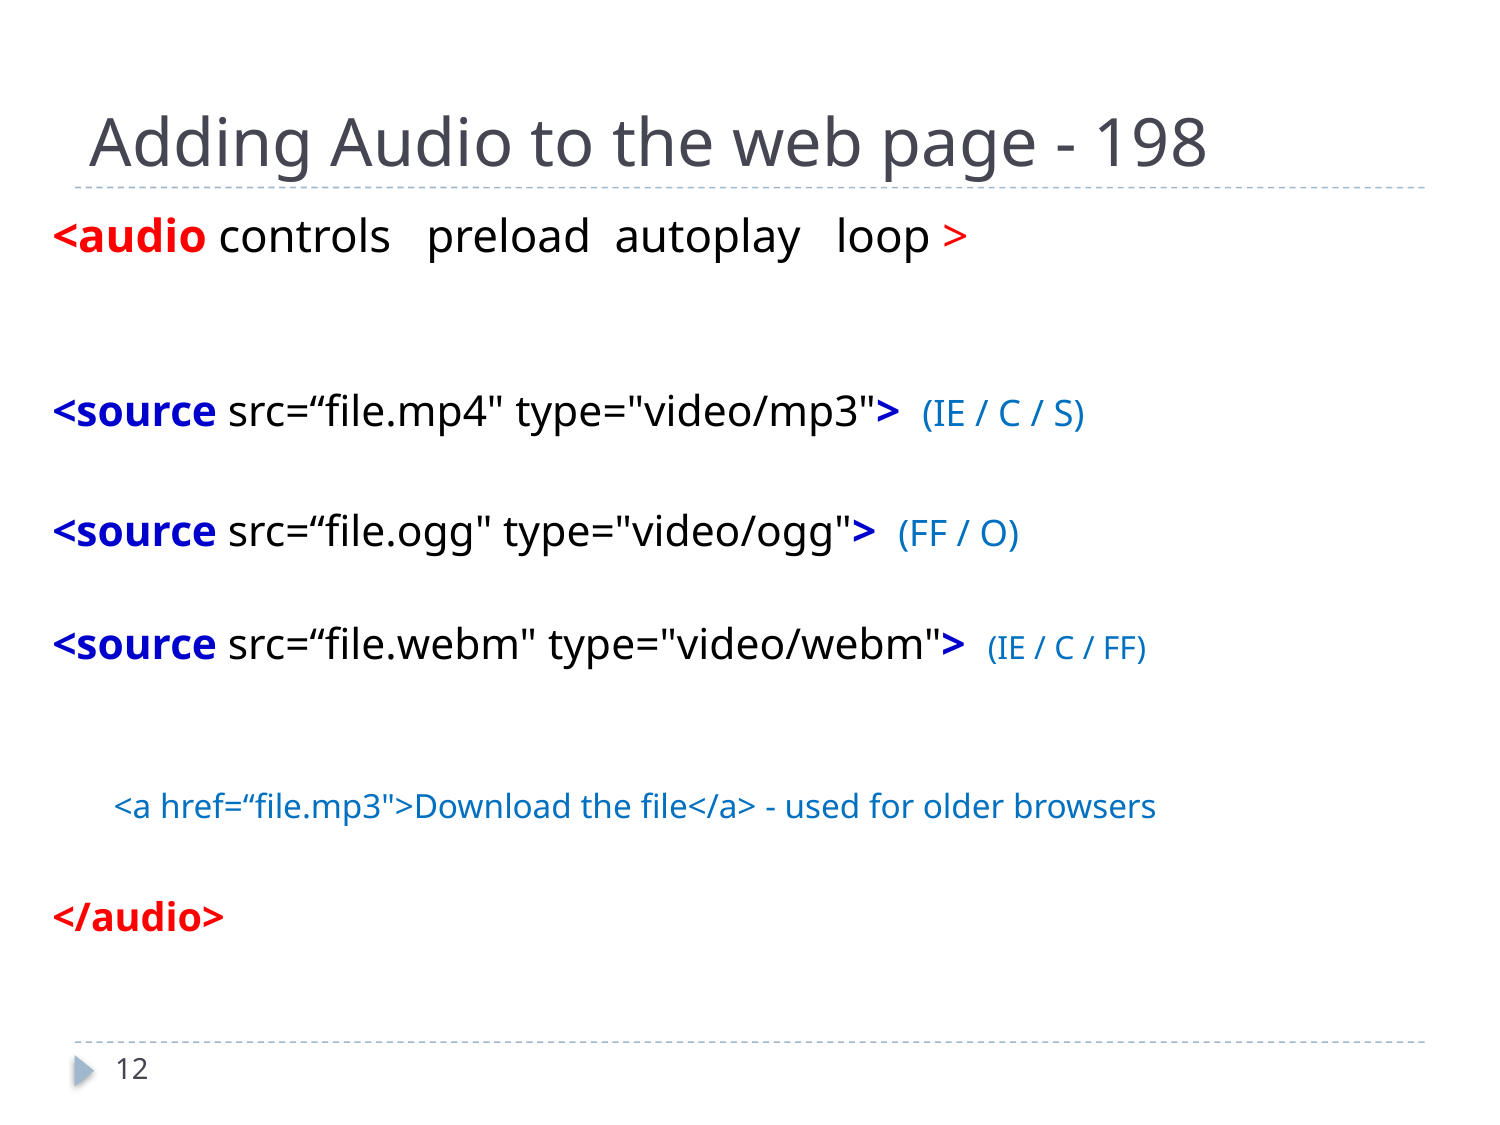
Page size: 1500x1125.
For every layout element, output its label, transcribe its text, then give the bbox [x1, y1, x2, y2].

list <audio controls preload autoplay loop > <source src=“file.mp4" type="video/mp3"> (IE / C / S) <source src=“file.ogg" type="video/ogg"> (FF / O) <source src=“file.webm" type="video/webm"> (IE / C / FF) <a href=“file.mp3">Download the file</a> - used for older browsers </audio> [37, 200, 1463, 1063]
slide_number 12 [100, 1063, 426, 1103]
title Adding Audio to the web page - 198 [75, 24, 1425, 188]
